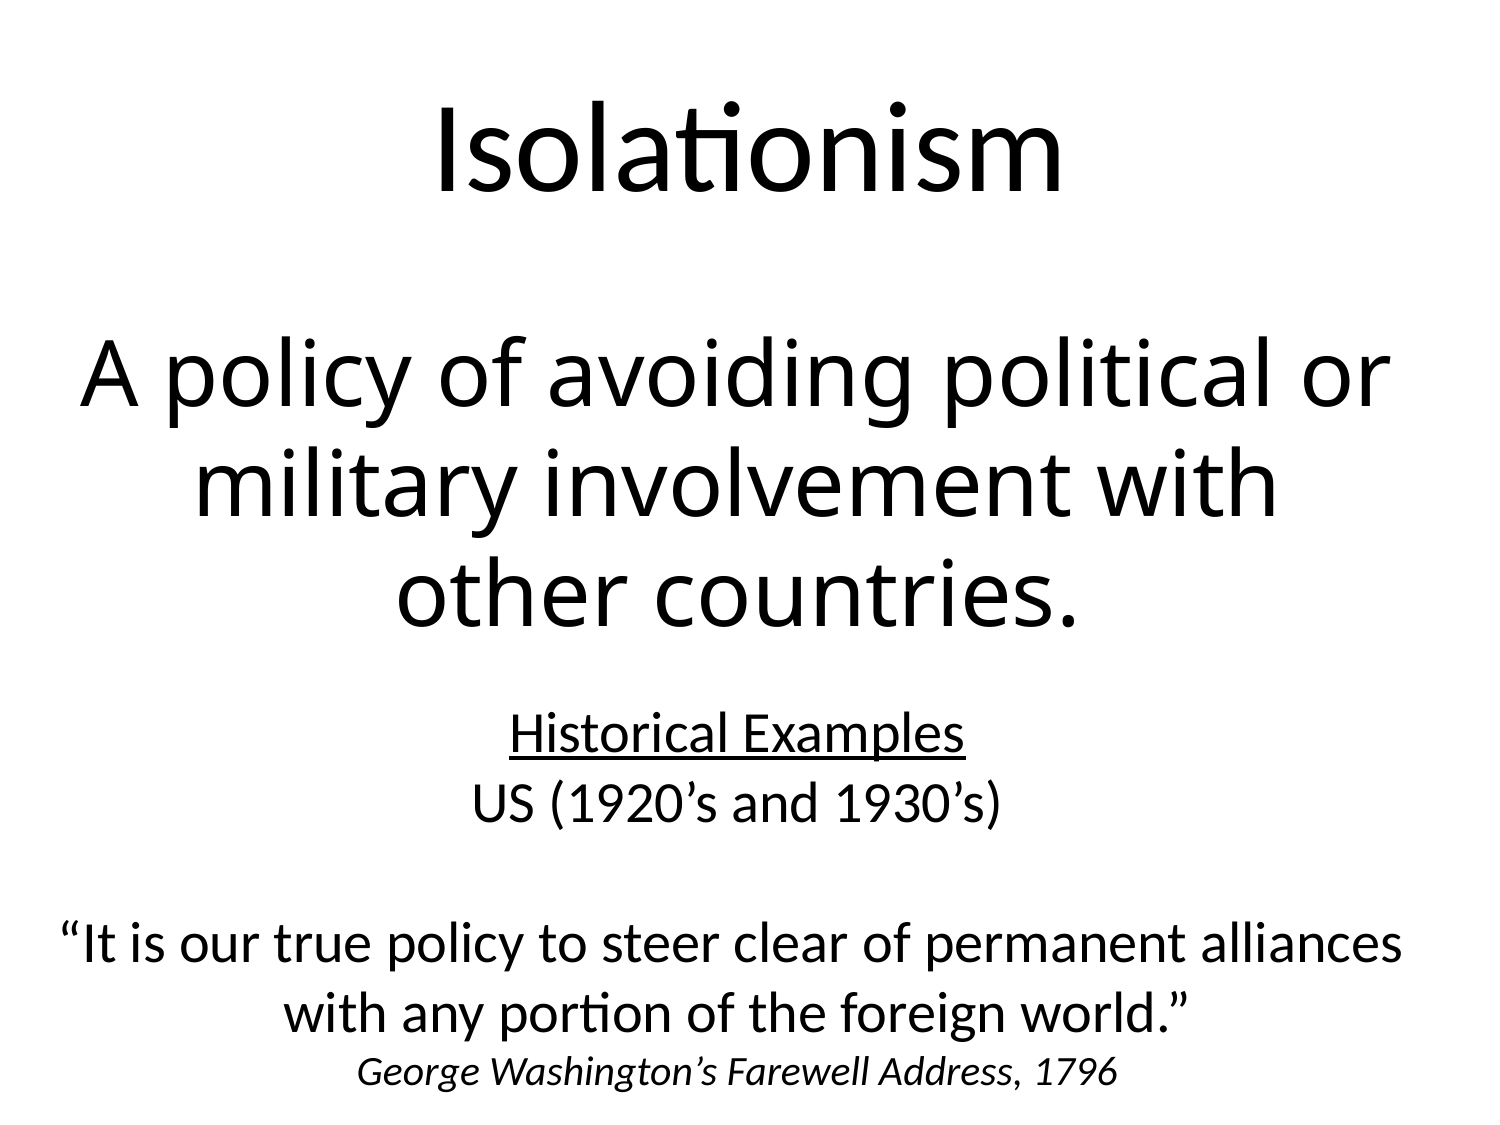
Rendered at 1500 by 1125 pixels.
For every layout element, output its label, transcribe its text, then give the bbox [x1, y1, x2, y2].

subtitle A policy of avoiding political or military involvement with other countries. [62, 112, 1413, 687]
title Isolationism [74, 51, 1425, 226]
text_box Historical Examples US (1920’s and 1930’s) “It is our true policy to steer clear of permanent alliances with any portion of the foreign world.” George Washington’s Farewell Address, 1796 [0, 687, 1488, 1125]
